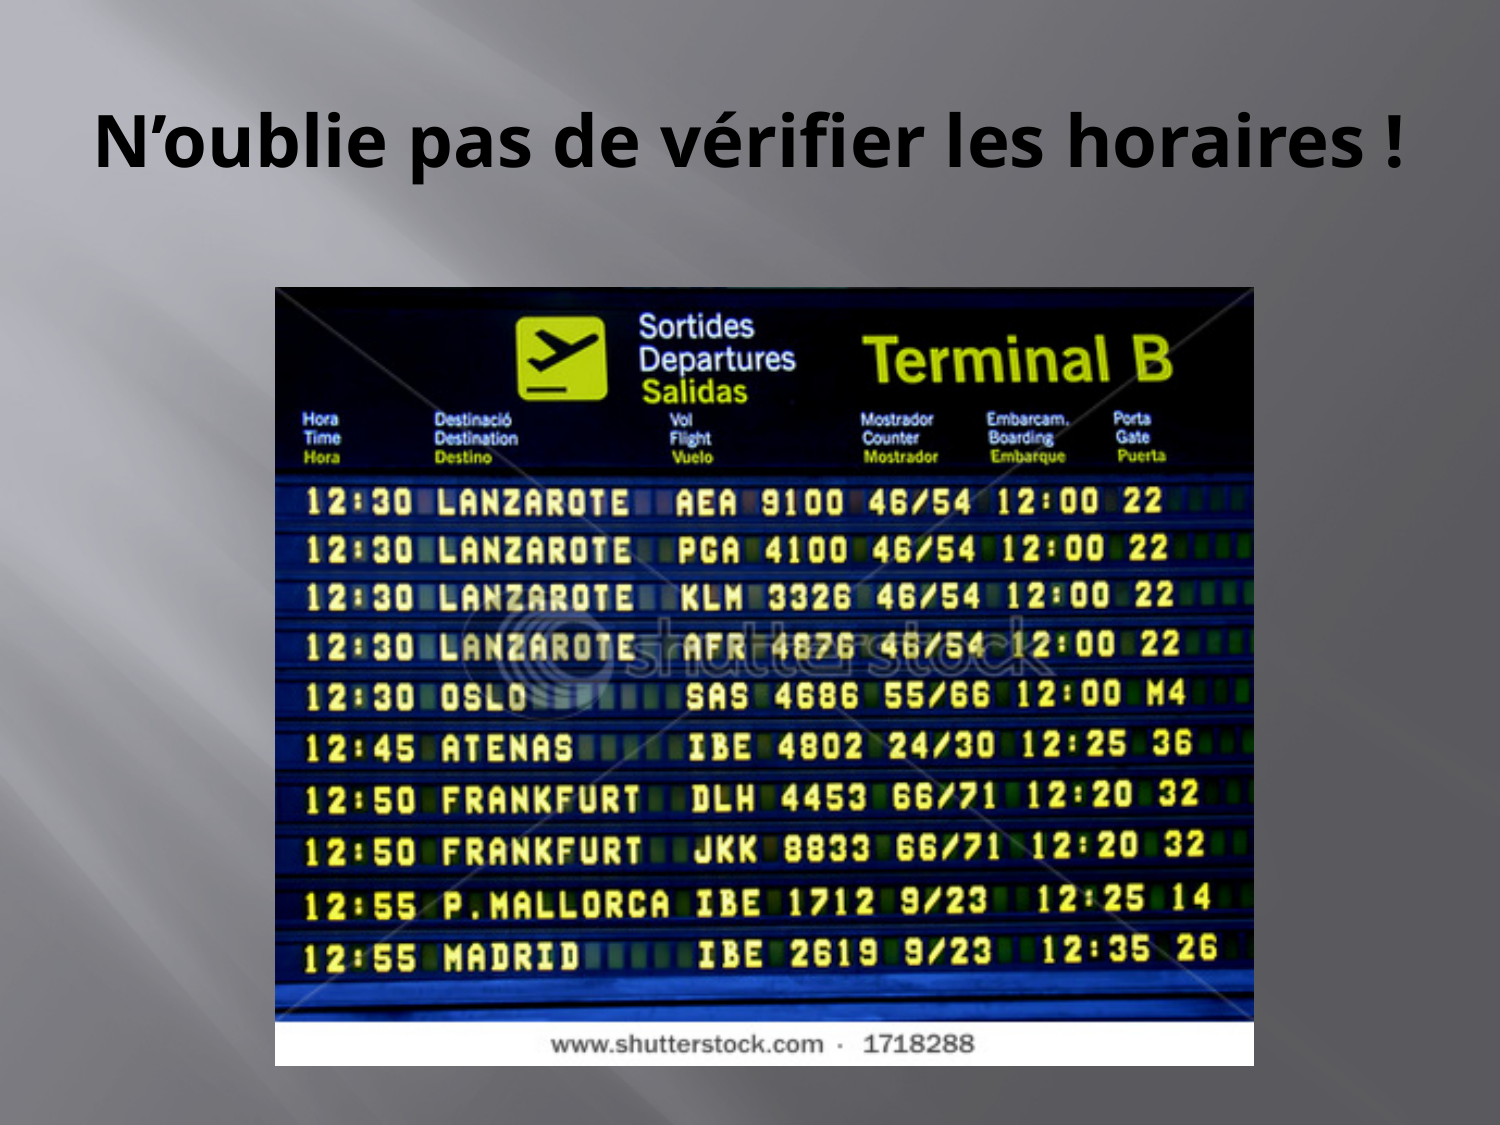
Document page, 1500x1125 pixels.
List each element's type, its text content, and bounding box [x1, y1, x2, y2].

title N’oublie pas de vérifier les horaires ! [75, 45, 1425, 233]
picture [274, 287, 1254, 1066]
